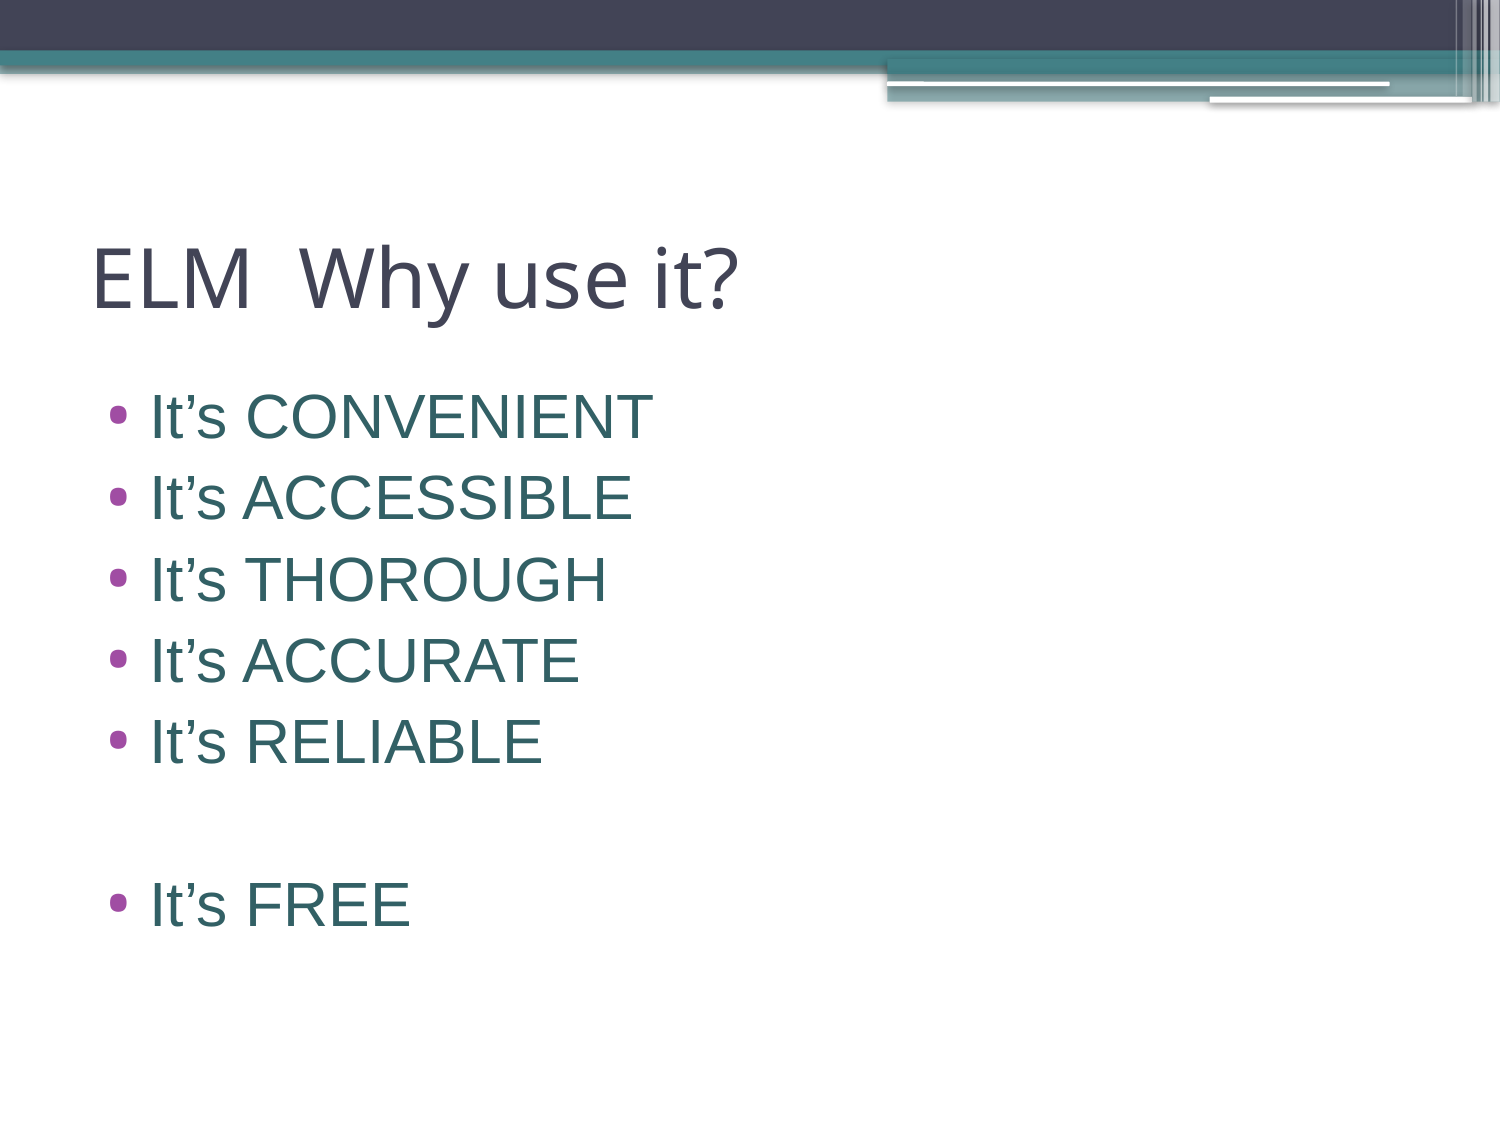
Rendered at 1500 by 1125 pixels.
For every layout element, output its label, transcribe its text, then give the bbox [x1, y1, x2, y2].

list It’s CONVENIENT It’s ACCESSIBLE It’s THOROUGH It’s ACCURATE It’s RELIABLE It’s FREE [75, 368, 1425, 1079]
title ELM Why use it? [75, 187, 1425, 363]
